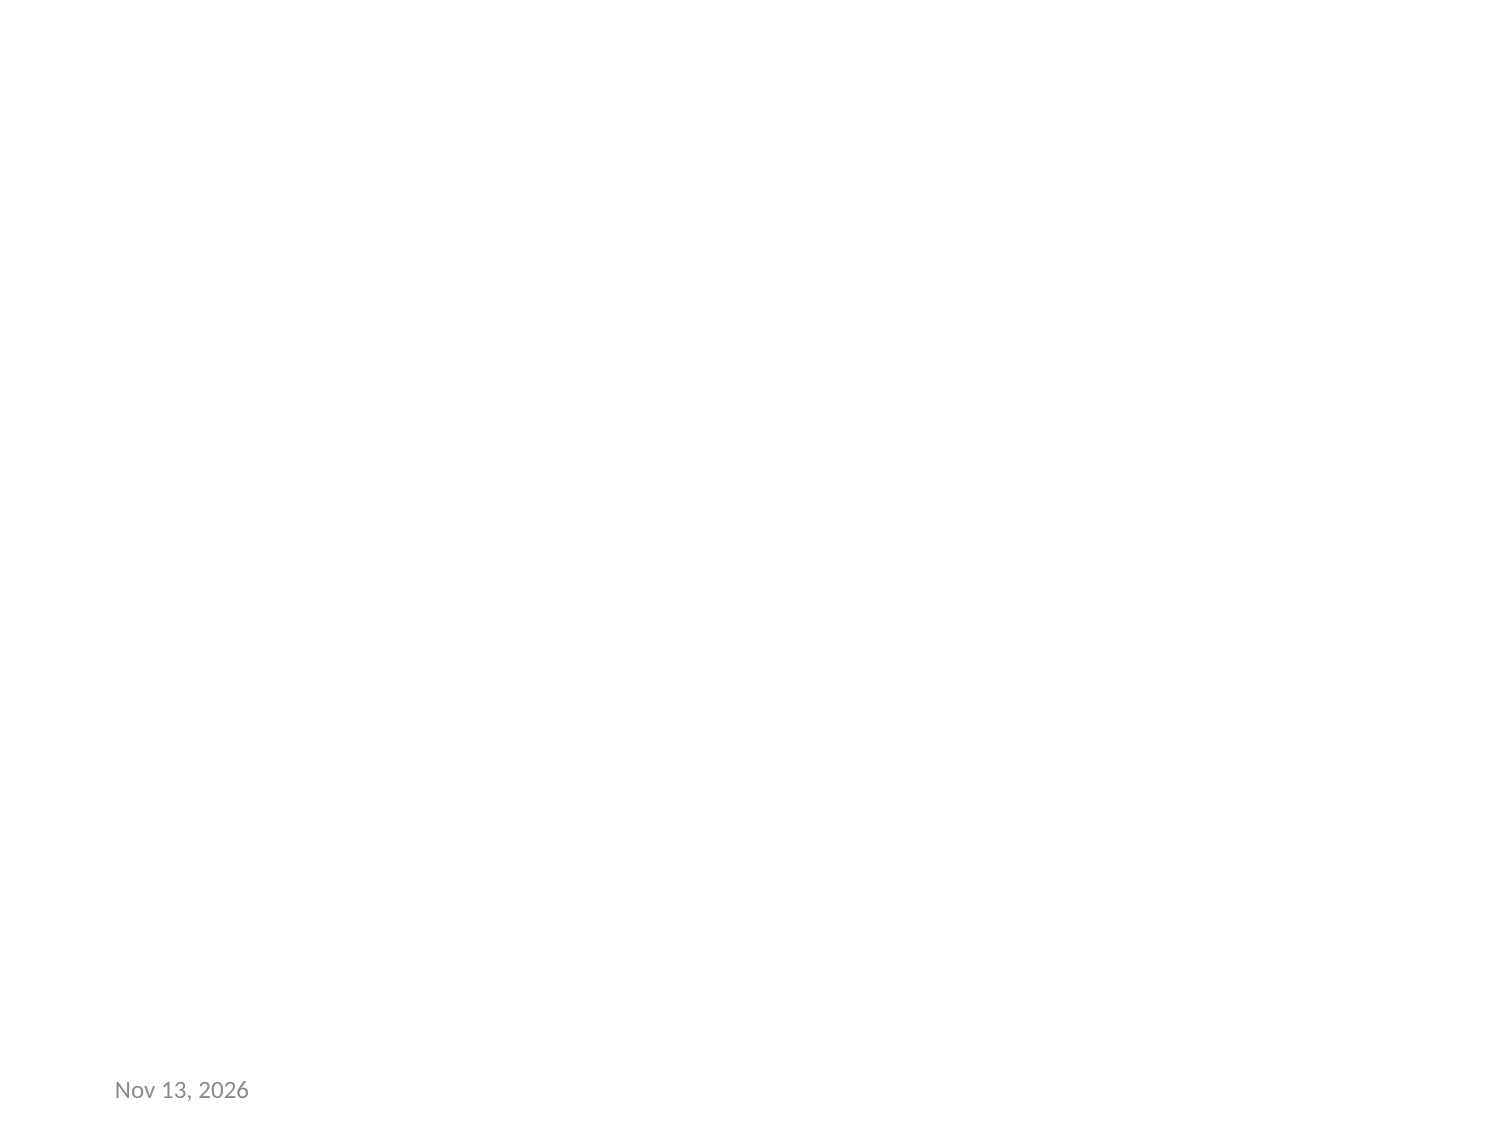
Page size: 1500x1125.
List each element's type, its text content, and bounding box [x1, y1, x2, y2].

text_box 29-Jun-21 [99, 1058, 450, 1119]
